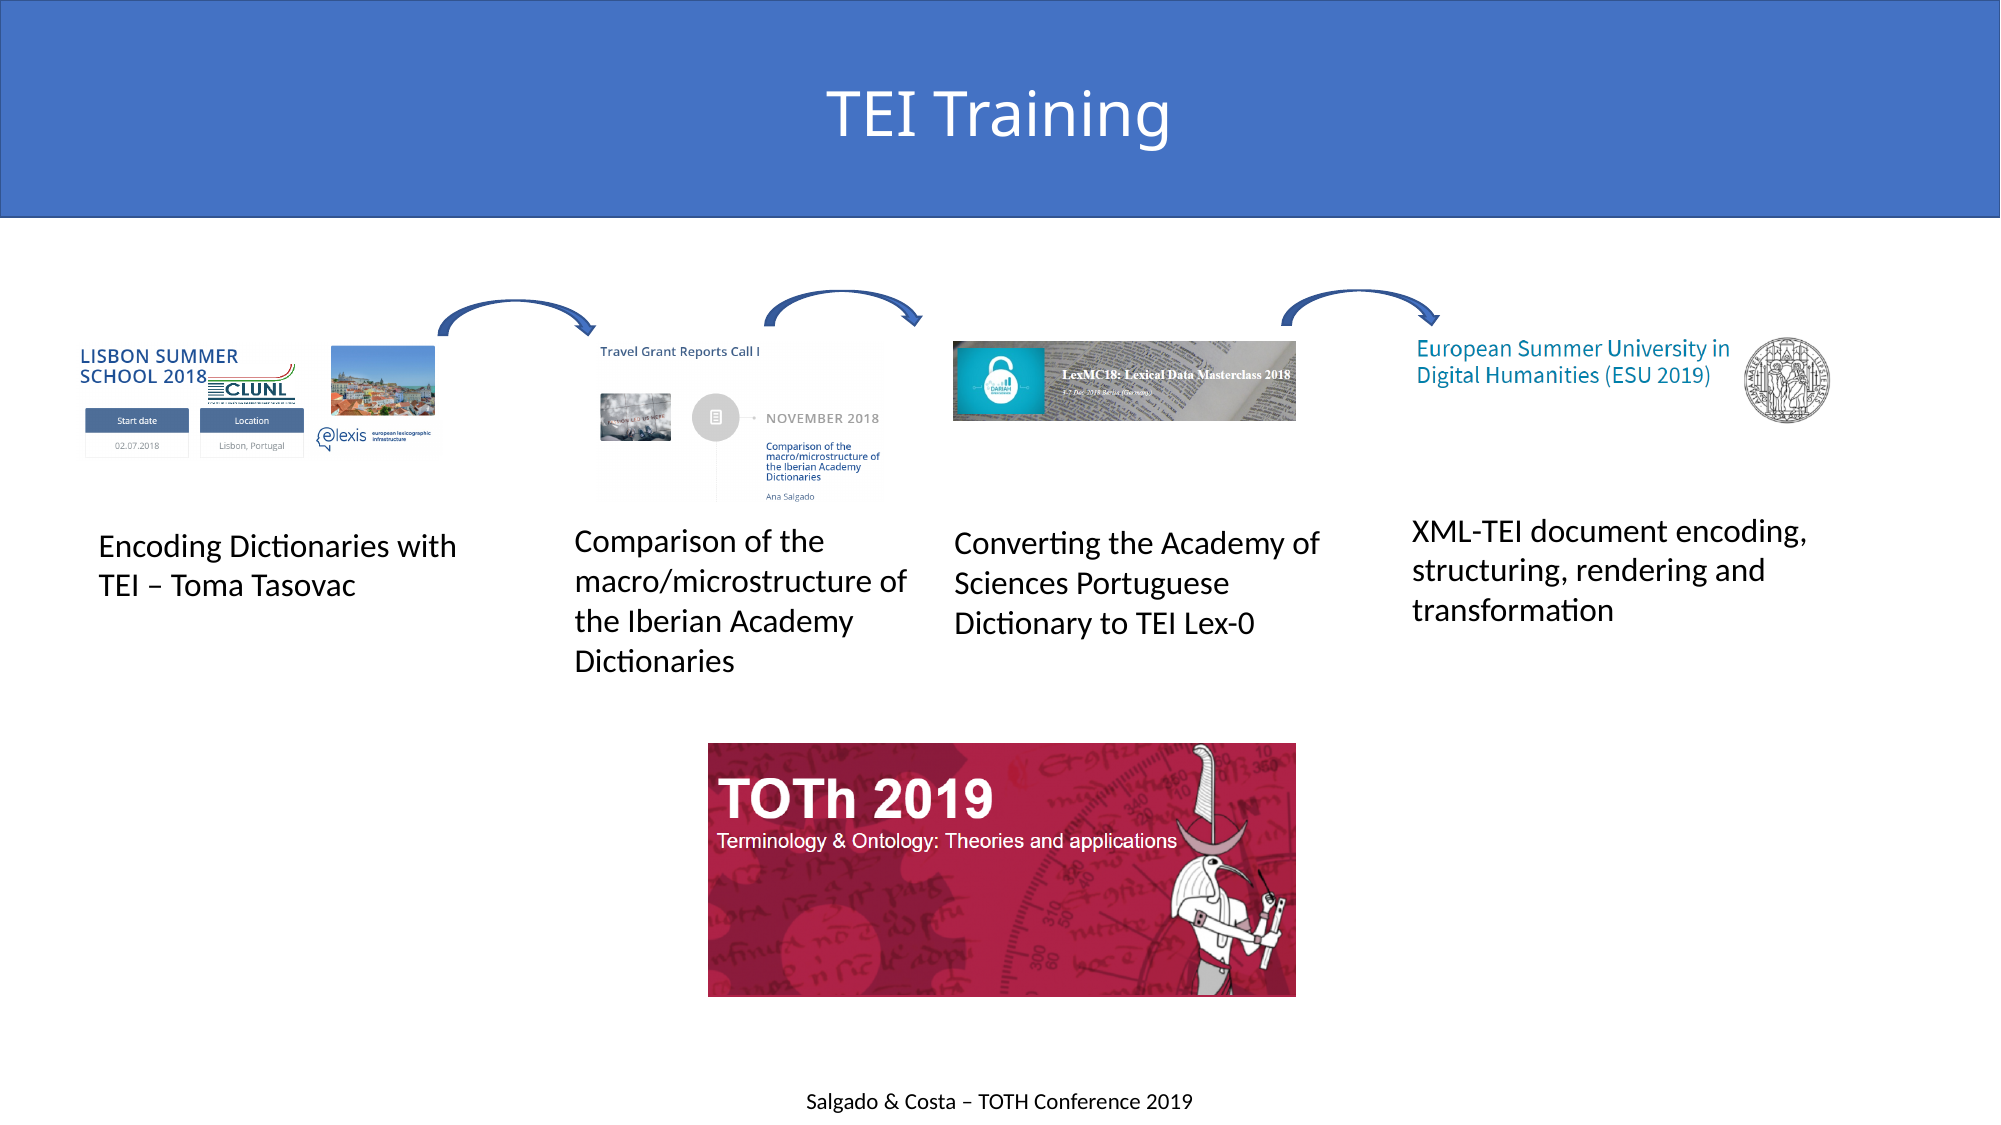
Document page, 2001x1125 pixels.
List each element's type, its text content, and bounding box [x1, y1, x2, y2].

text_box Salgado & Costa – TOTH Conference 2019 [0, 1078, 2000, 1121]
picture [1413, 334, 1732, 390]
text_box XML-TEI document encoding, structuring, rendering and transformation [1397, 501, 1905, 636]
picture [75, 342, 443, 461]
text_box [1281, 289, 1441, 327]
text_box [0, 0, 2000, 218]
title TEI Training [137, 59, 1863, 172]
picture [708, 743, 1296, 997]
text_box [763, 289, 923, 327]
picture [596, 341, 884, 502]
text_box Comparison of the macro/microstructure of the Iberian Academy Dictionaries [559, 511, 971, 687]
text_box [437, 299, 597, 337]
picture [953, 341, 1296, 421]
text_box Encoding Dictionaries with TEI – Toma Tasovac [83, 516, 481, 611]
text_box Converting the Academy of Sciences Portuguese Dictionary to TEI Lex-0 [971, 513, 1384, 649]
picture [1743, 335, 1832, 427]
